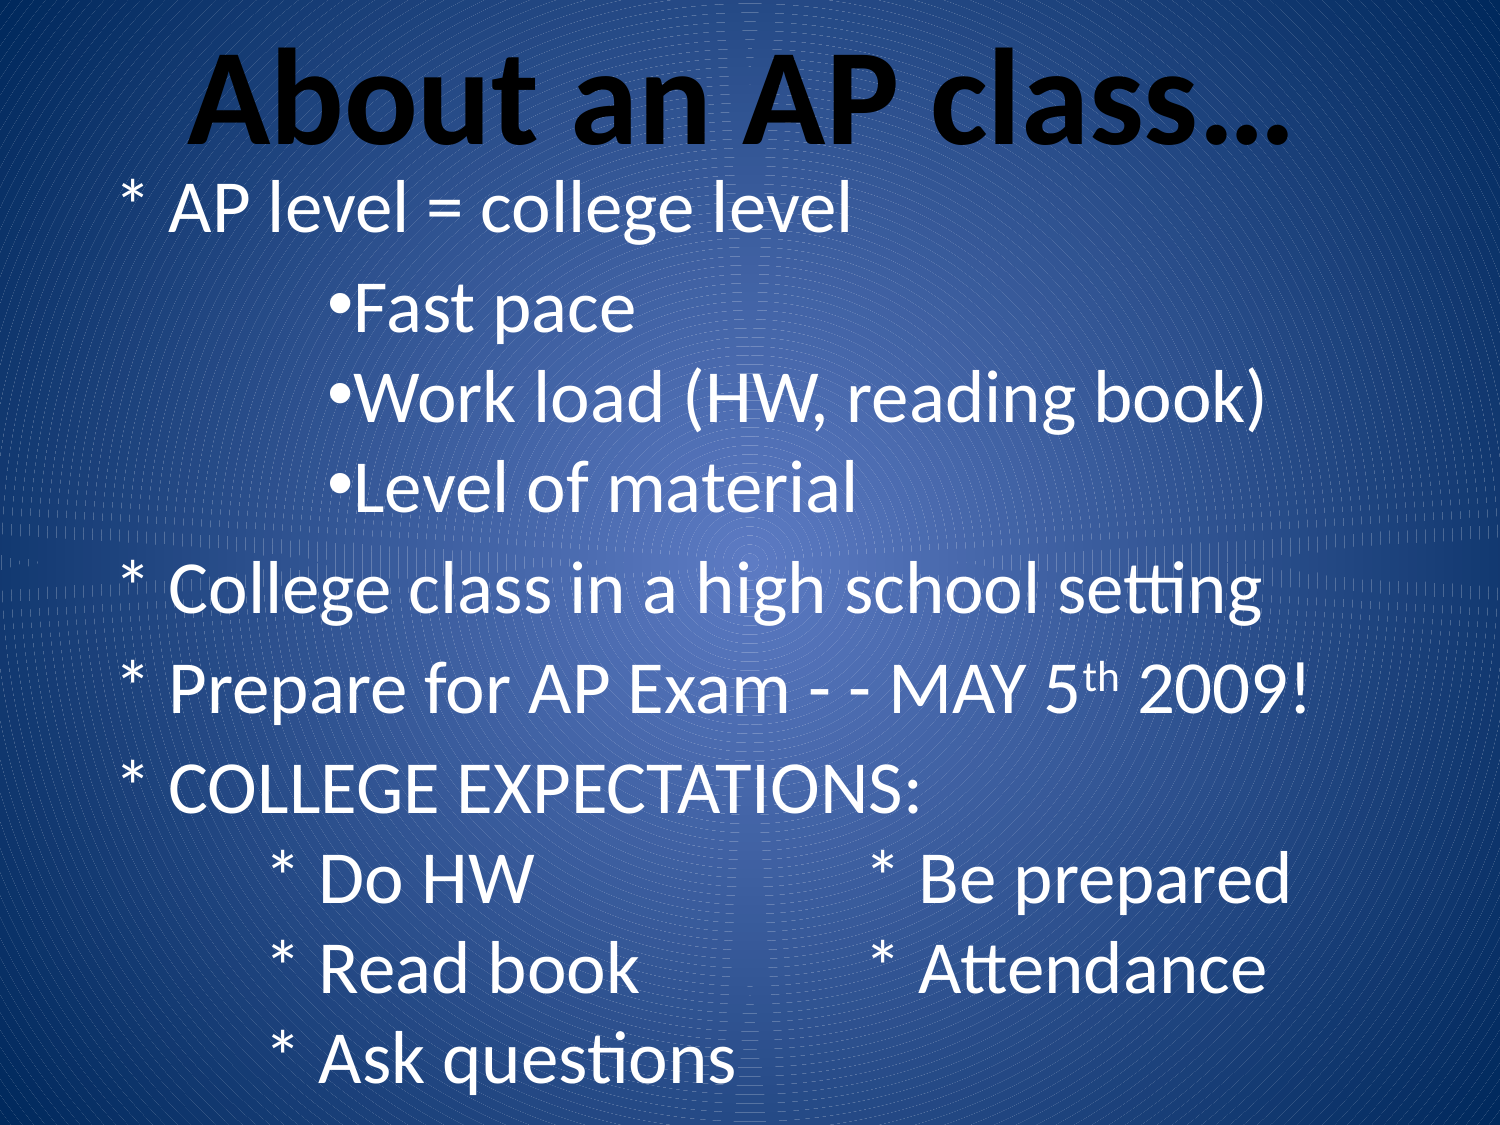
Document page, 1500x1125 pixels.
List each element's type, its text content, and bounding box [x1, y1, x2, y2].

text_box * College class in a high school setting [99, 531, 1388, 631]
text_box * COLLEGE EXPECTATIONS: * Do HW * Be prepared * Read book * Attendance * Ask questions [99, 731, 1388, 1107]
text_box Fast pace Work load (HW, reading book) Level of material [312, 249, 1500, 535]
text_box * Prepare for AP Exam - - MAY 5th 2009! [99, 631, 1388, 731]
text_box * AP level = college level [99, 149, 1388, 255]
text_box About an AP class… [87, 0, 1398, 180]
